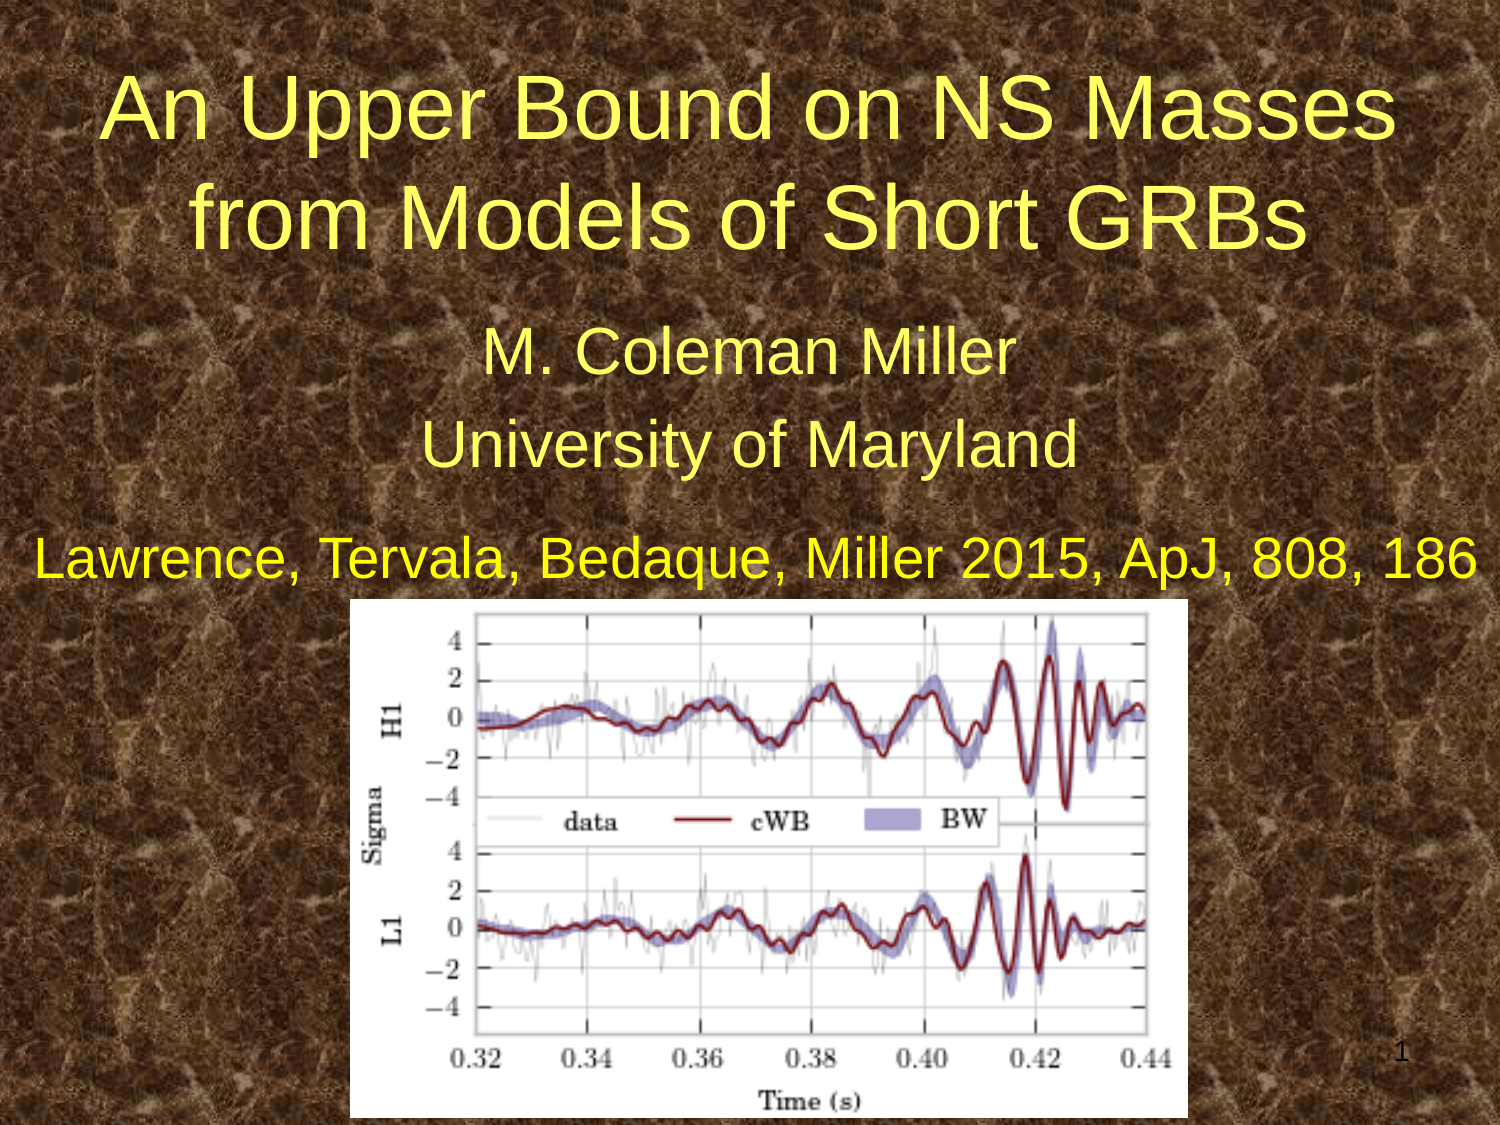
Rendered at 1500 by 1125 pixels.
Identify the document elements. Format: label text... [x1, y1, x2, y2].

subtitle M. Coleman Miller University of Maryland [162, 299, 1338, 512]
slide_number 1 [1191, 1024, 1425, 1103]
text_box Lawrence, Tervala, Bedaque, Miller 2015, ApJ, 808, 186 [18, 512, 1496, 598]
picture [0, 0, 1500, 1125]
title An Upper Bound on NS Masses from Models of Short GRBs [75, 37, 1425, 279]
